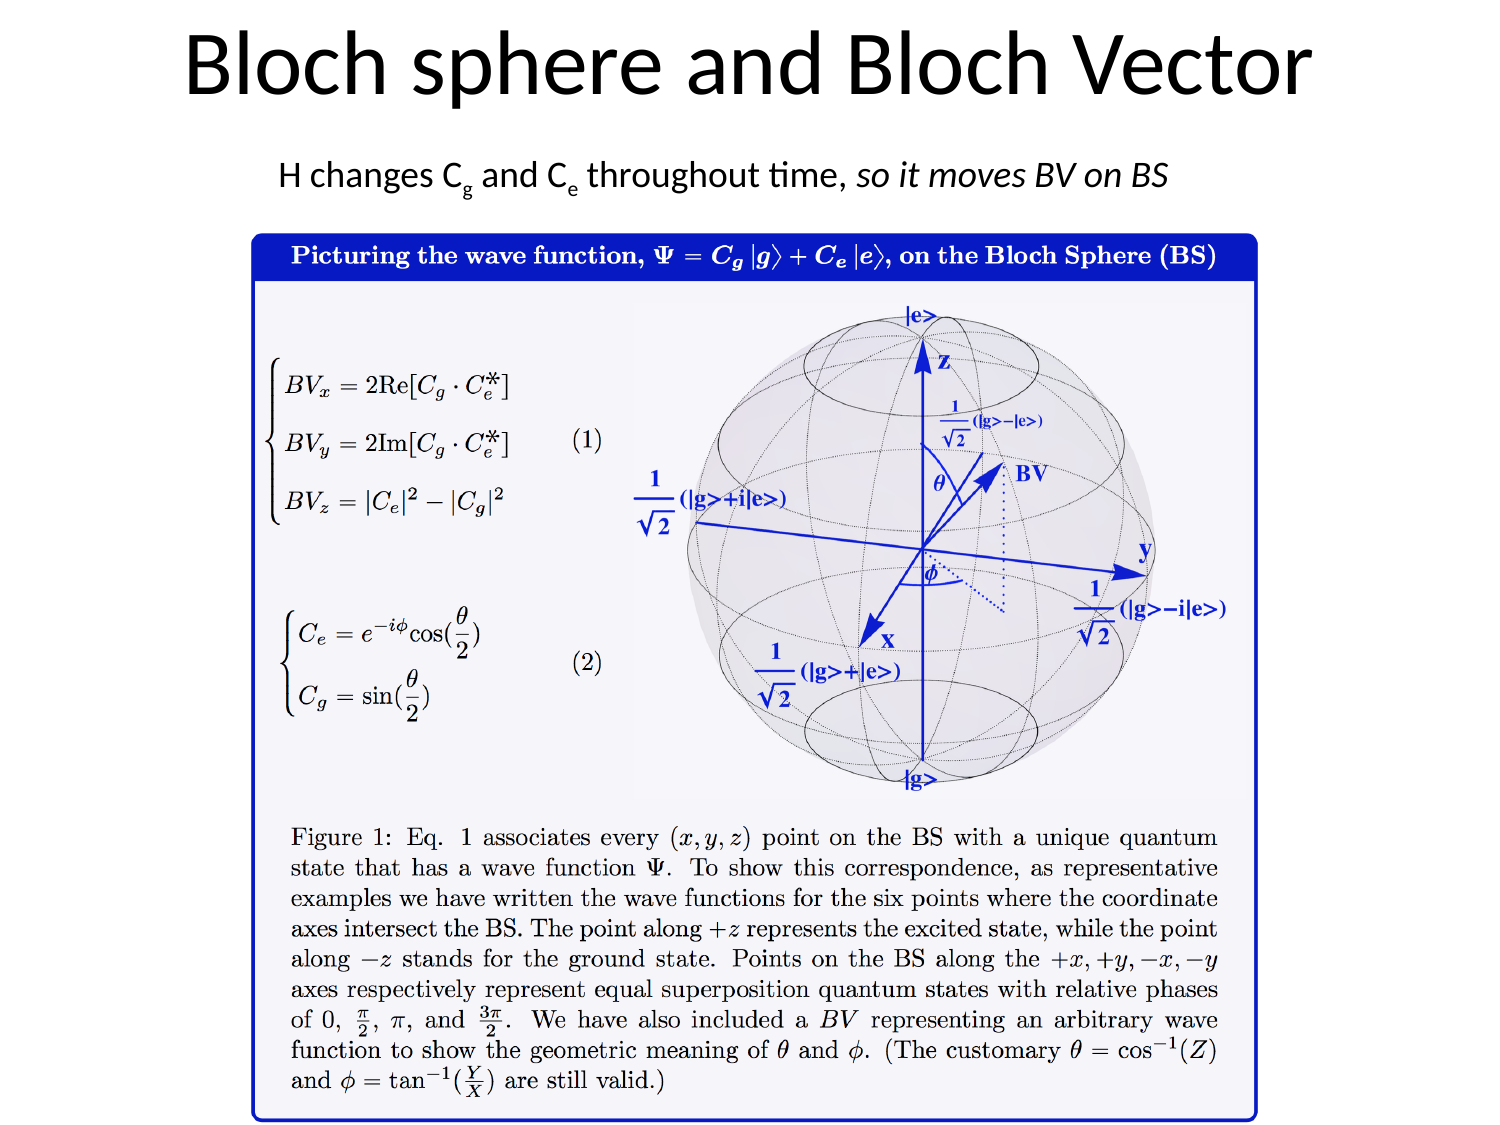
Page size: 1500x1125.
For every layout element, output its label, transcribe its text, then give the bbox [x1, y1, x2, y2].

picture [246, 229, 1263, 1125]
title Bloch sphere and Bloch Vector [0, 0, 1500, 217]
text_box H changes Cg and Ce throughout time, so it moves BV on BS [263, 142, 1203, 209]
